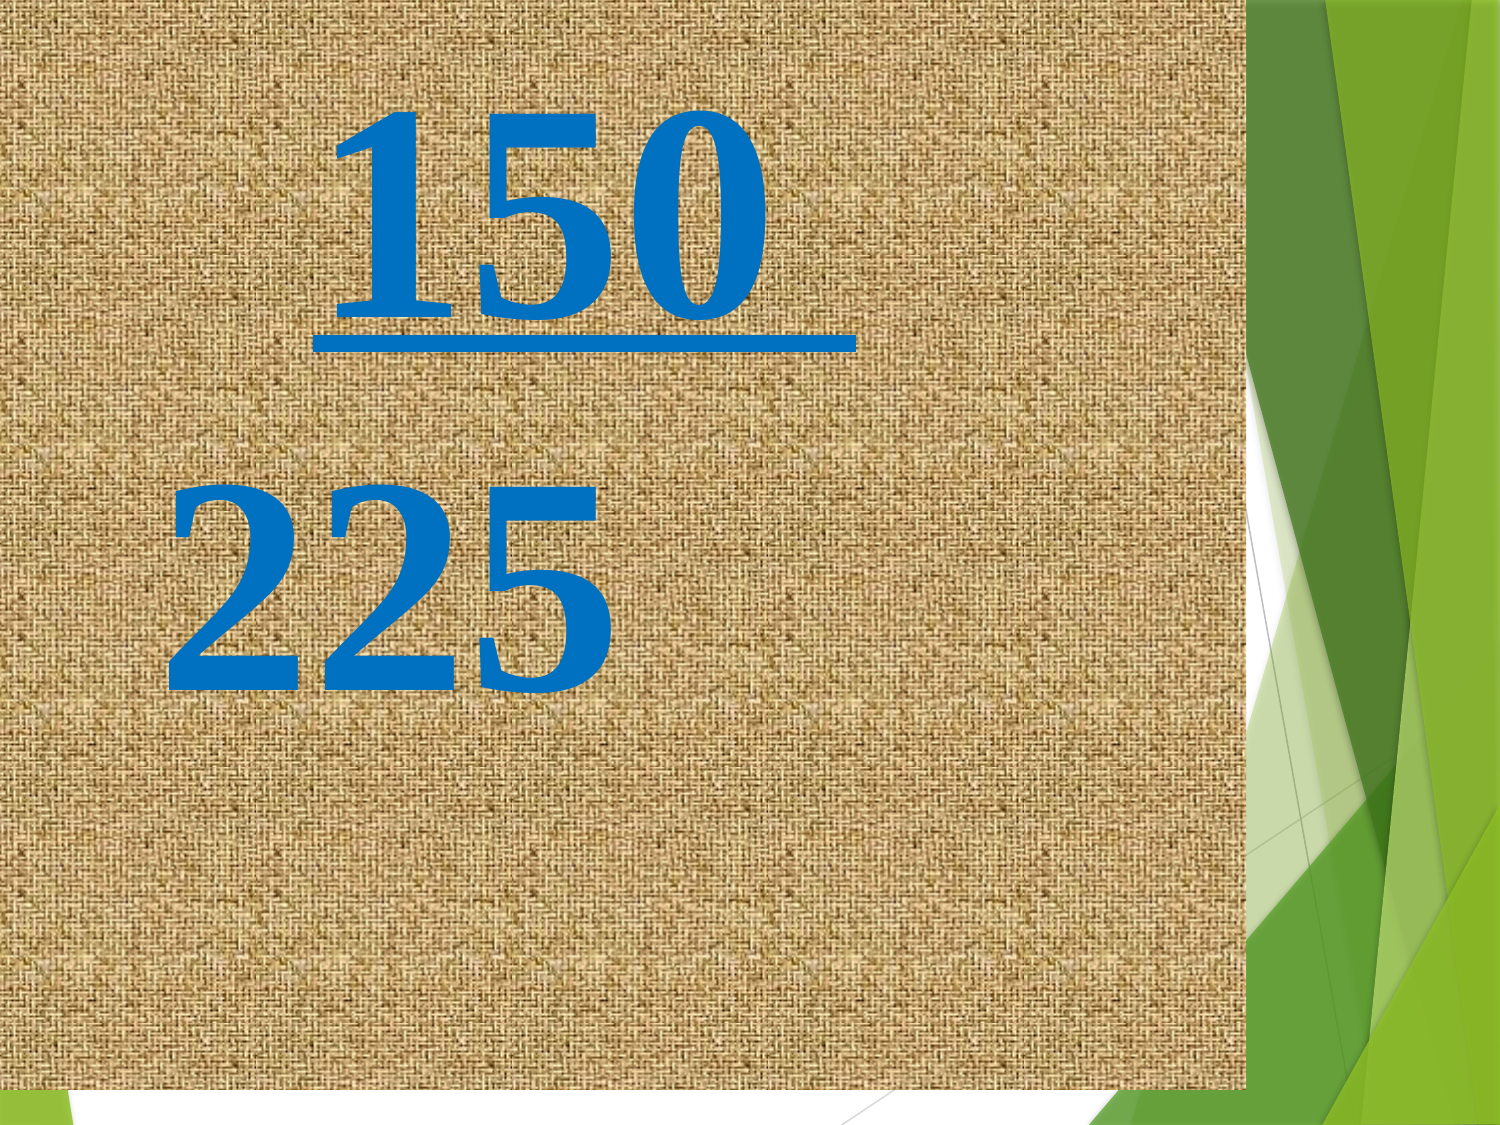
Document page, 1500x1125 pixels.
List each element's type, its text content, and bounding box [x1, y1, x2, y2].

slide_number 13 [1057, 991, 1142, 1051]
title 150 225 [0, 0, 1247, 1090]
